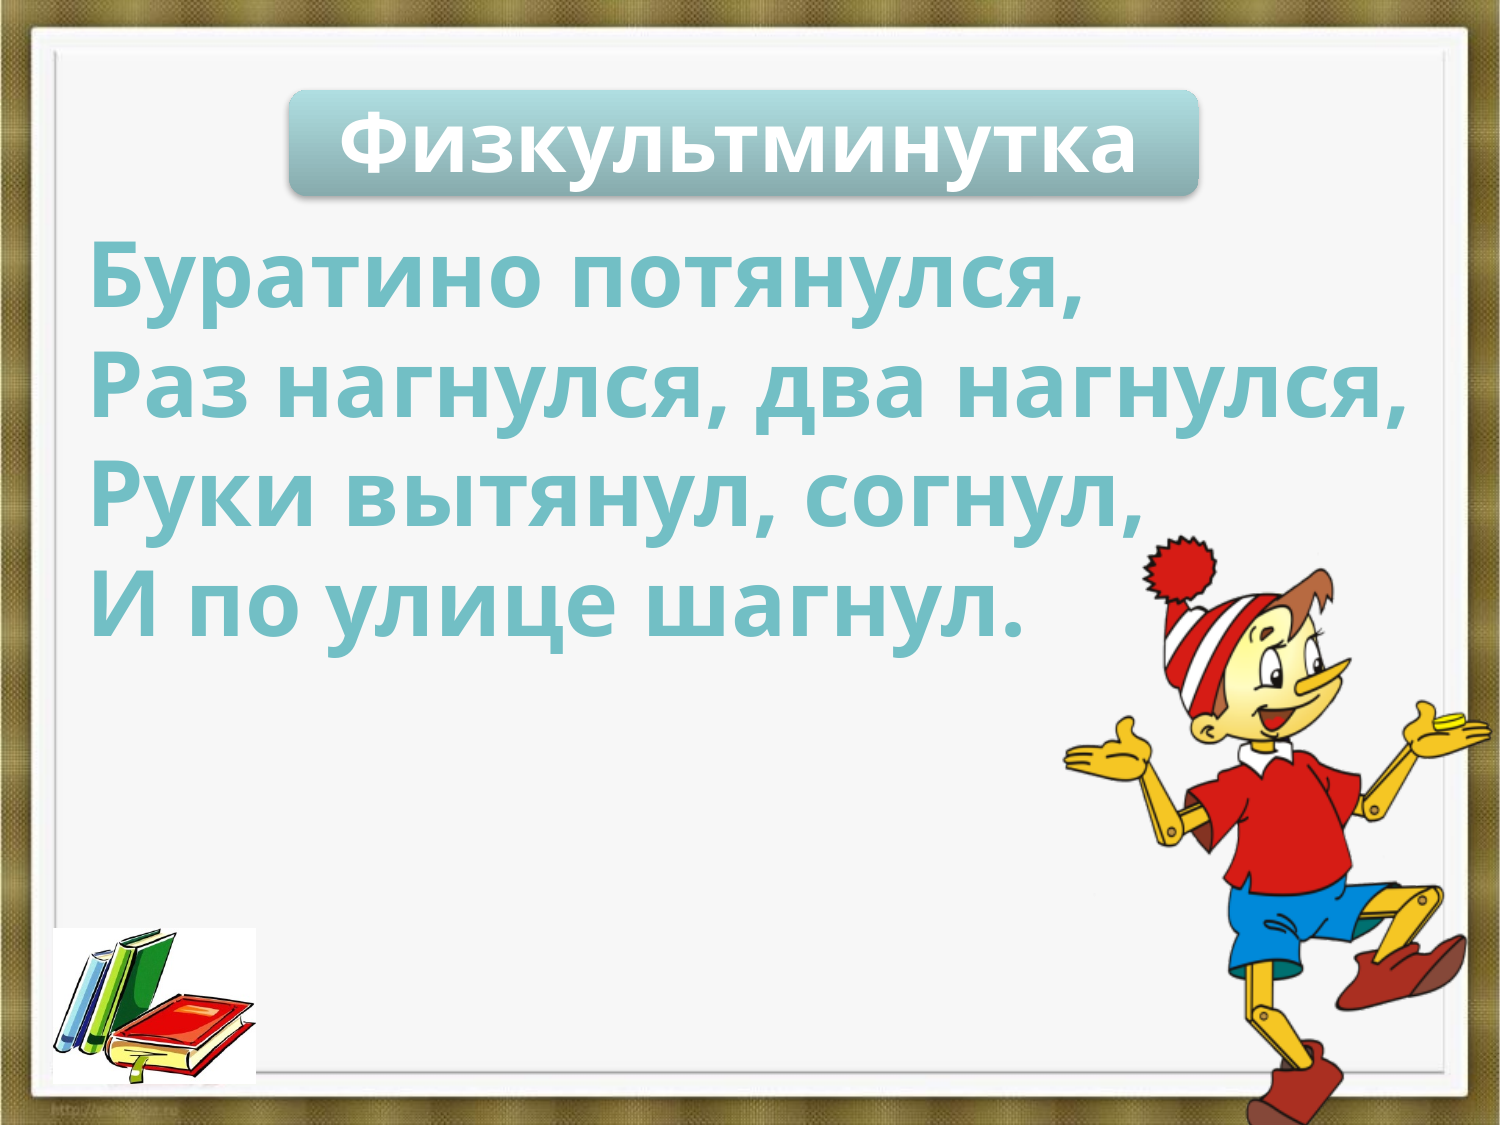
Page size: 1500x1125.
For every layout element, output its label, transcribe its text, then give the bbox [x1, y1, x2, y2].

text_box Буратино потянулся, Раз нагнулся, два нагнулся, Руки вытянул, согнул, И по улице шагнул. [71, 207, 1452, 663]
picture [0, 0, 1500, 1125]
title Физкультминутка [74, 44, 1426, 207]
